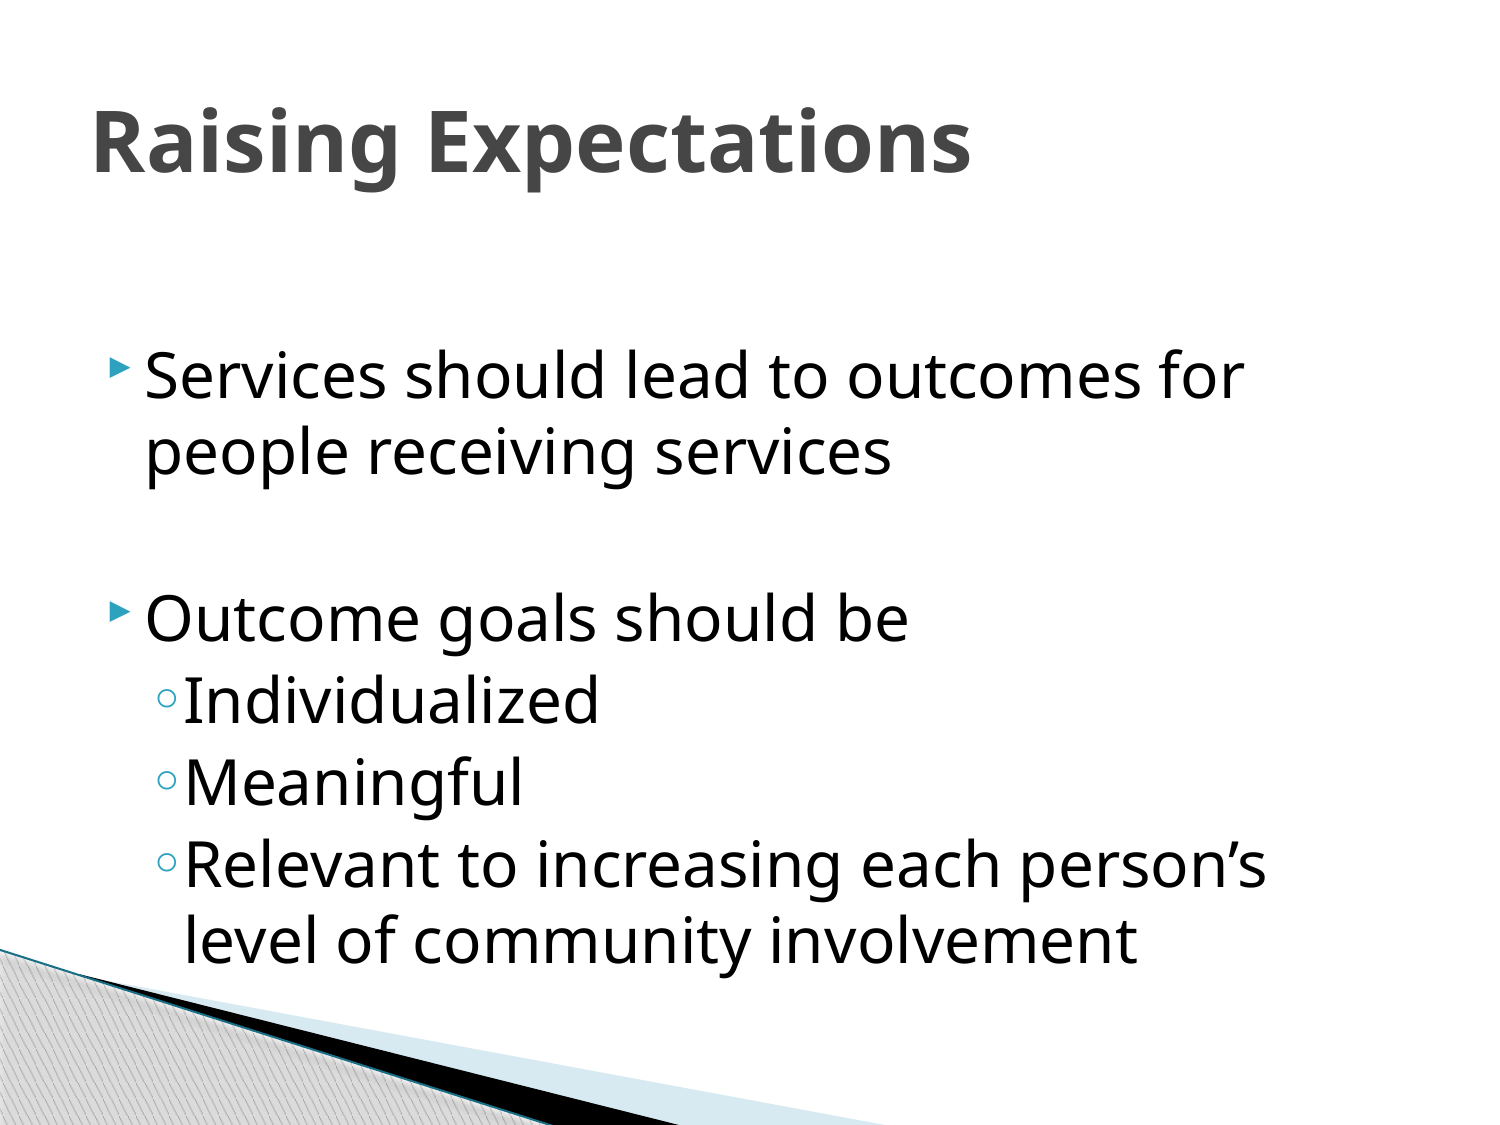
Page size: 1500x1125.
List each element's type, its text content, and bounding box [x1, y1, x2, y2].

title Raising Expectations [75, 45, 1425, 233]
list Services should lead to outcomes for people receiving services Outcome goals should be Individualized Meaningful Relevant to increasing each person’s level of community involvement [75, 262, 1425, 986]
